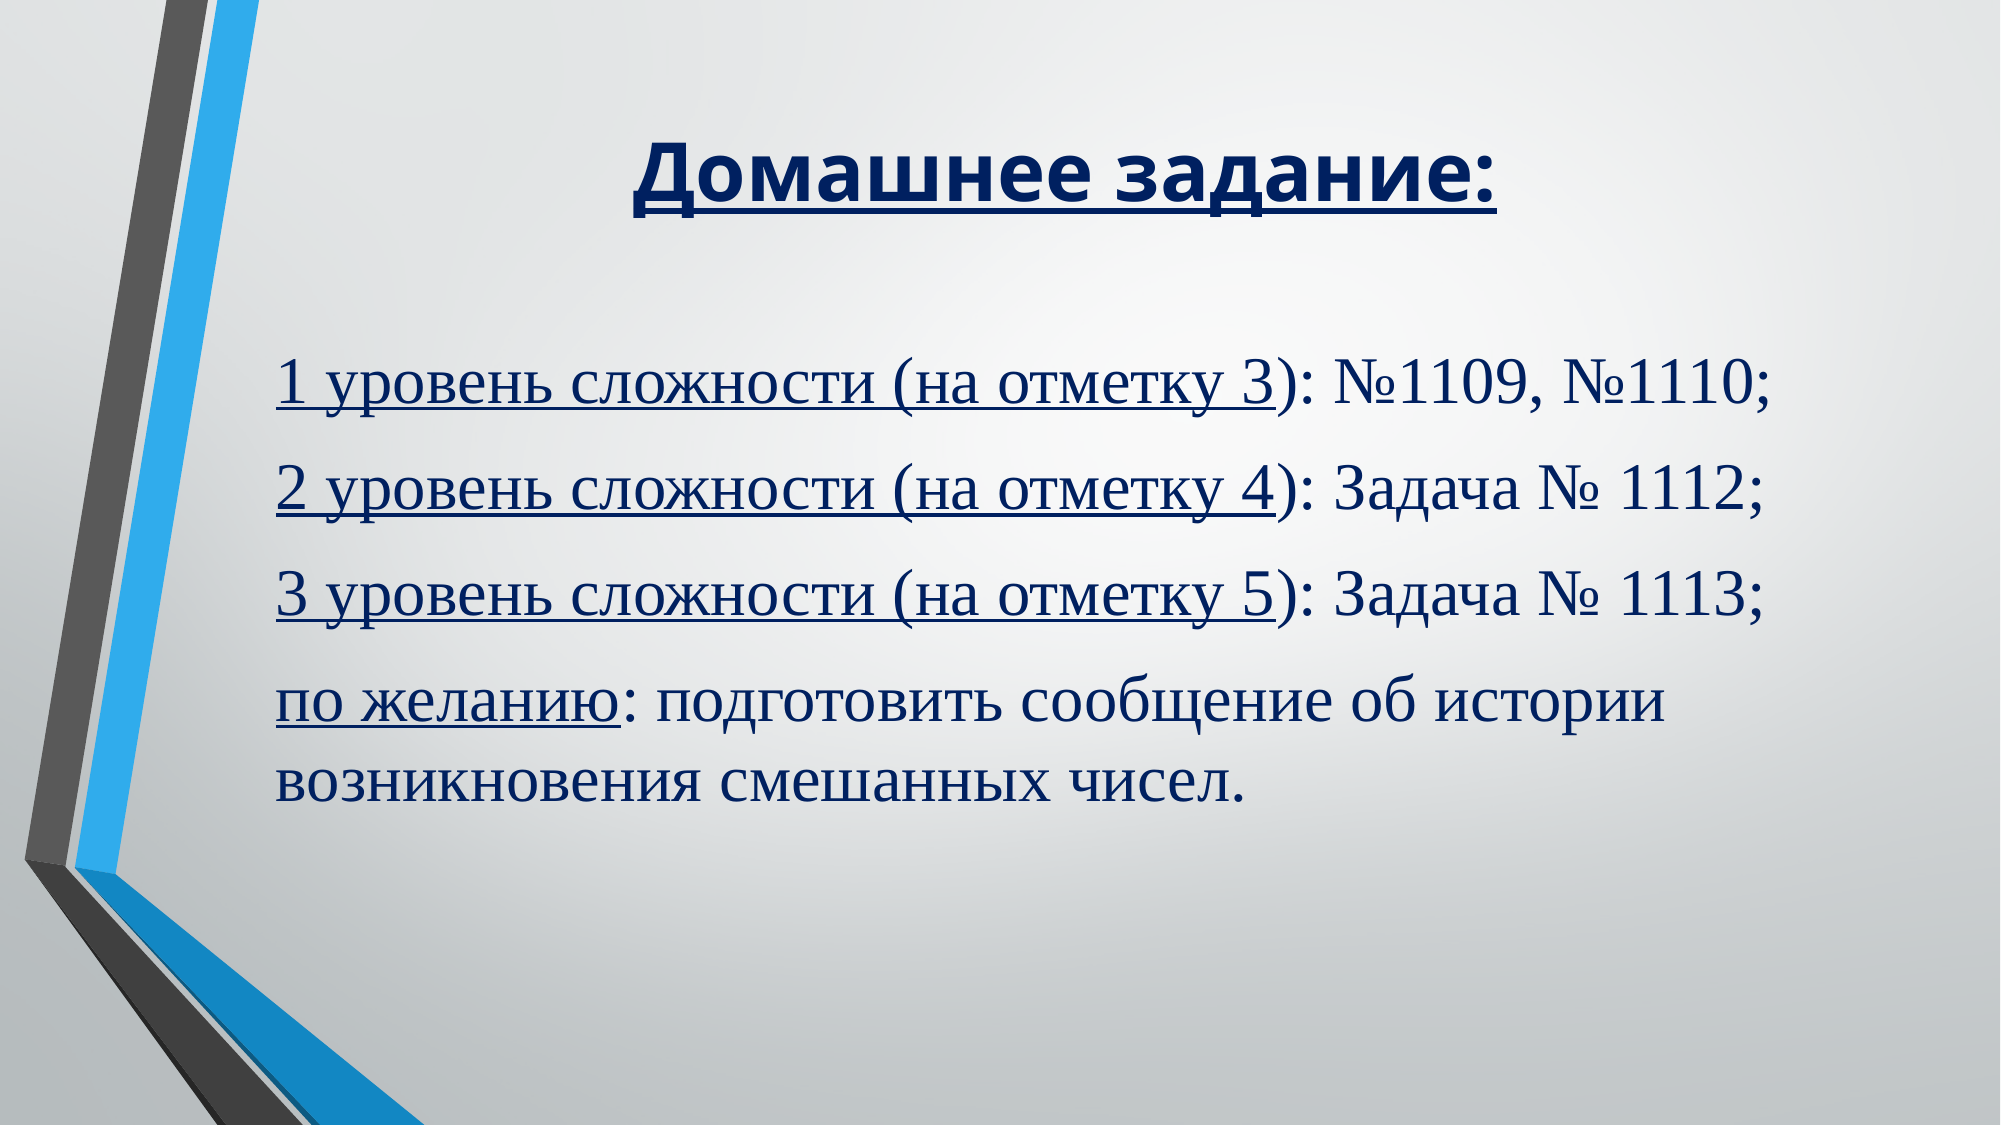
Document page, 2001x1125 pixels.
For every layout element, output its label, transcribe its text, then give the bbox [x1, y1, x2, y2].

title Домашнее задание: [243, 112, 1887, 227]
list 1 уровень сложности (на отметку 3): №1109, №1110; 2 уровень сложности (на отметку 4): Задача № 1112; 3 уровень сложности (на отметку 5): Задача № 1113; по желанию: подготовить сообщение об истории возникновения смешанных чисел. [260, 274, 1905, 959]
